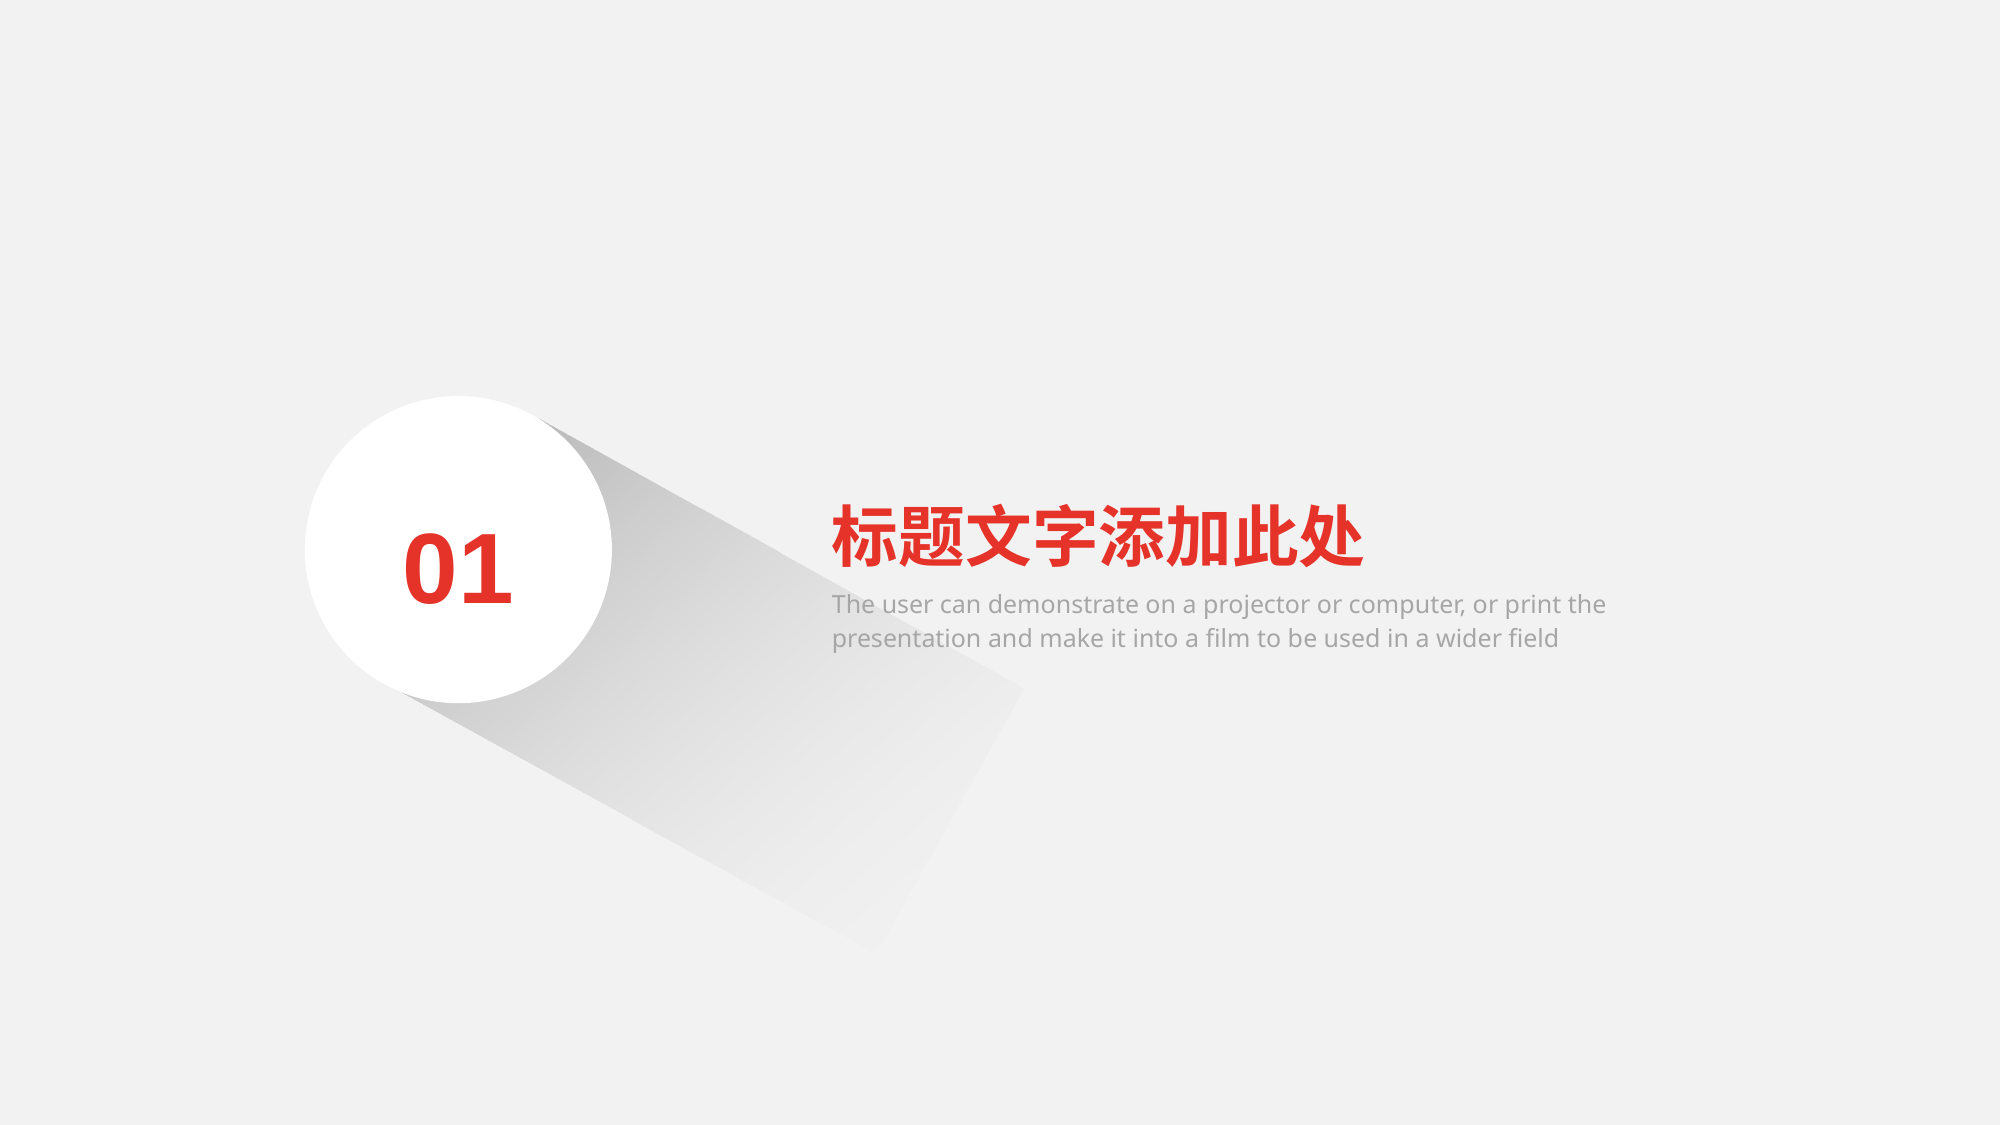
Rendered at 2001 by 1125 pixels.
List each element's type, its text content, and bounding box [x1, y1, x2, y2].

text_box 标题文字添加此处 [985, 471, 1552, 583]
text_box The user can demonstrate on a projector or computer, or print the presentation and make it into a film to be used in a wider field [985, 577, 1747, 661]
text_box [304, 395, 985, 838]
